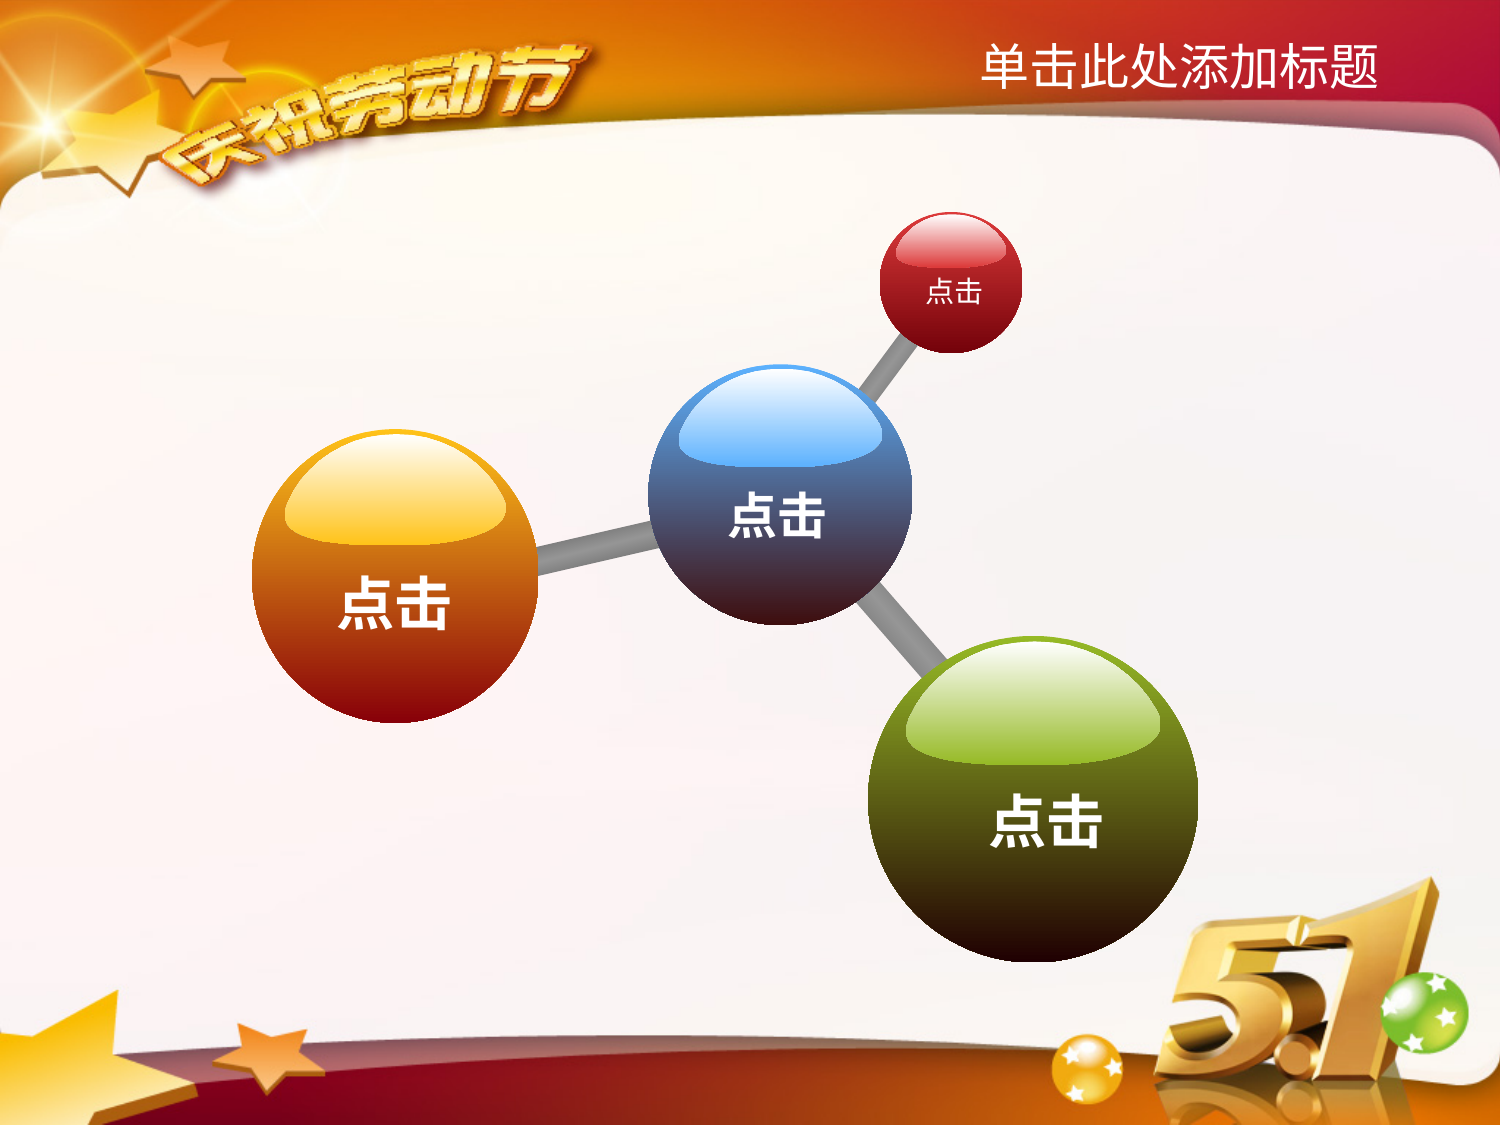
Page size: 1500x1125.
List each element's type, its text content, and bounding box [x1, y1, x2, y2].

text_box [544, 522, 643, 575]
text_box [867, 635, 1199, 963]
text_box [913, 623, 926, 634]
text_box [879, 211, 1030, 354]
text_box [251, 428, 539, 724]
picture [0, 0, 1500, 1125]
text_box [648, 320, 913, 626]
text_box 单击此处添加标题 [425, 19, 1395, 113]
